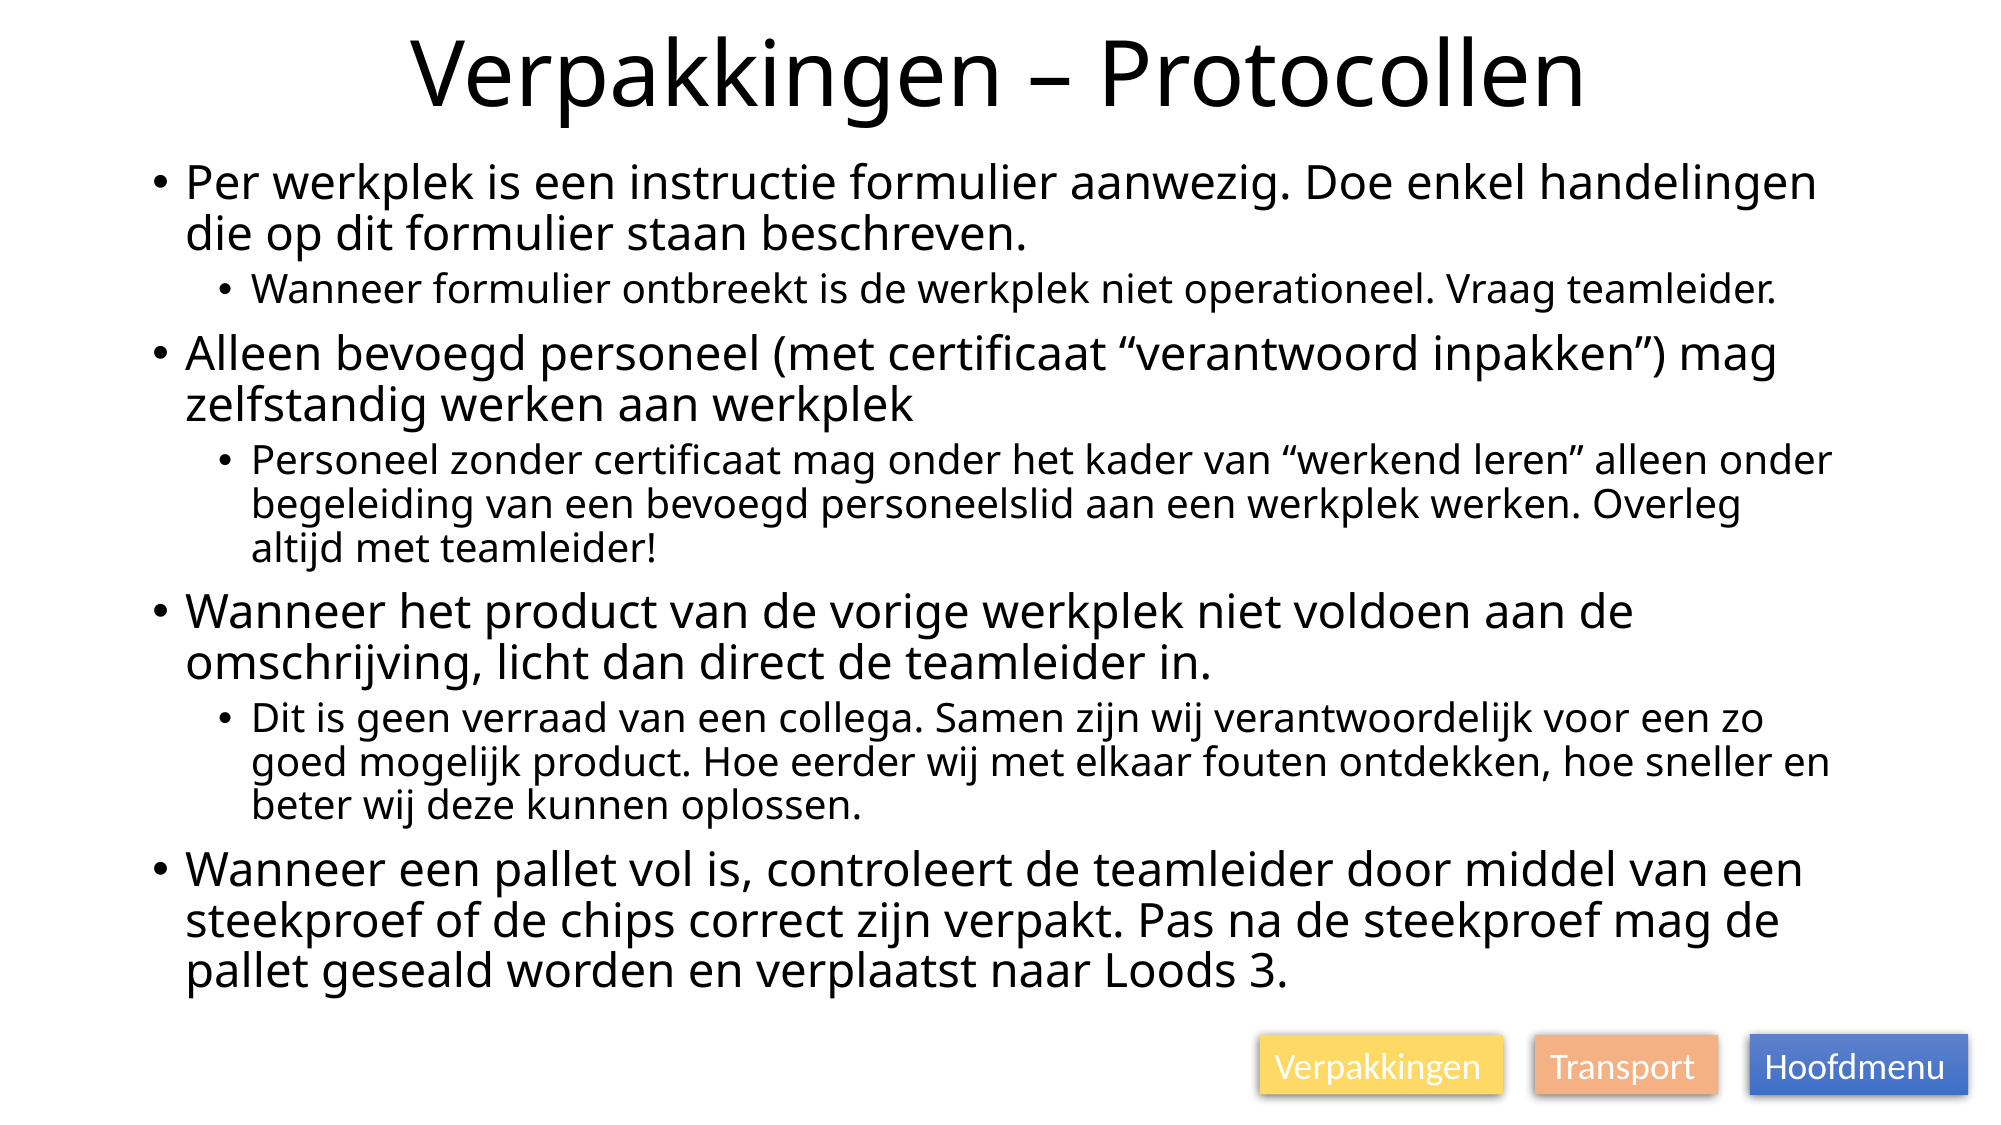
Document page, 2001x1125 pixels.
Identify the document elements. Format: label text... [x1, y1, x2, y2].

text_box Verpakkingen [1259, 1034, 1504, 1095]
text_box Hoofdmenu [1749, 1034, 1969, 1095]
list Per werkplek is een instructie formulier aanwezig. Doe enkel handelingen die op dit formulier staan beschreven. Wanneer formulier ontbreekt is de werkplek niet operationeel. Vraag teamleider. Alleen bevoegd personeel (met certificaat “verantwoord inpakken”) mag zelfstandig werken aan werkplek Personeel zonder certificaat mag onder het kader van “werkend leren” alleen onder begeleiding van een bevoegd personeelslid aan een werkplek werken. Overleg altijd met teamleider! Wanneer het product van de vorige werkplek niet voldoen aan de omschrijving, licht dan direct de teamleider in. Dit is geen verraad van een collega. Samen zijn wij verantwoordelijk voor een zo goed mogelijk product. Hoe eerder wij met elkaar fouten ontdekken, hoe sneller en beter wij deze kunnen oplossen. Wanneer een pallet vol is, controleert de teamleider door middel van een steekproef of de chips correct zijn verpakt. Pas na de steekproef mag de pallet geseald worden en verplaatst naar Loods 3. [137, 152, 1863, 1014]
text_box Transport [1534, 1034, 1719, 1095]
title Verpakkingen – Protocollen [137, 3, 1863, 152]
